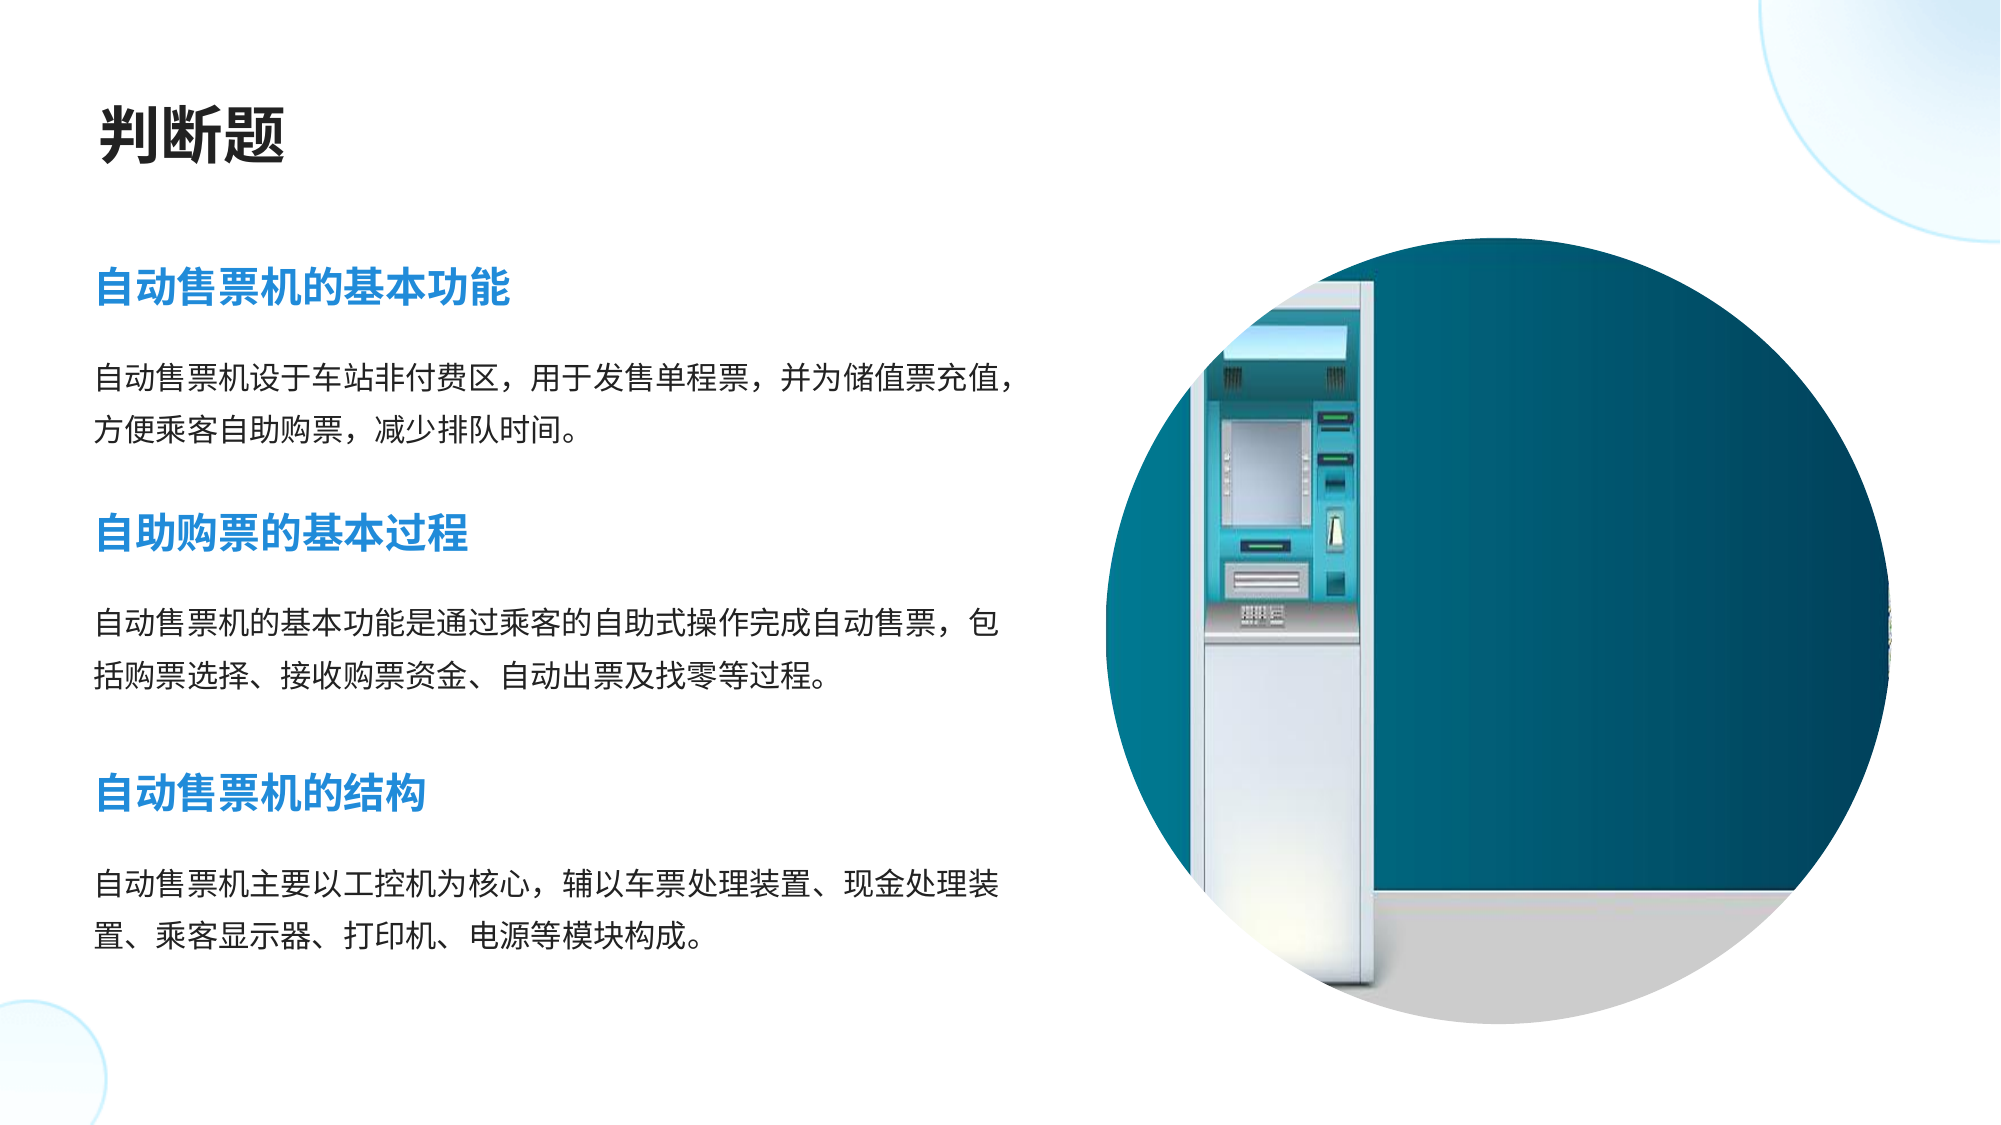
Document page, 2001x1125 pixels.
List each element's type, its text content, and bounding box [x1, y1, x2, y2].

text_box 自动售票机的结构 [74, 764, 1031, 831]
text_box 自动售票机的基本功能 [74, 258, 1031, 325]
picture [0, 0, 2001, 1125]
text_box 自助购票的基本过程 [74, 503, 1031, 570]
text_box 判断题 [78, 43, 1922, 194]
text_box 自动售票机的基本功能是通过乘客的自助式操作完成自动售票，包括购票选择、接收购票资金、自动出票及找零等过程。 [74, 579, 1031, 708]
text_box 自动售票机设于车站非付费区，用于发售单程票，并为储值票充值，方便乘客自助购票，减少排队时间。 [74, 333, 1031, 462]
text_box 自动售票机主要以工控机为核心，辅以车票处理装置、现金处理装置、乘客显示器、打印机、电源等模块构成。 [74, 839, 1031, 968]
